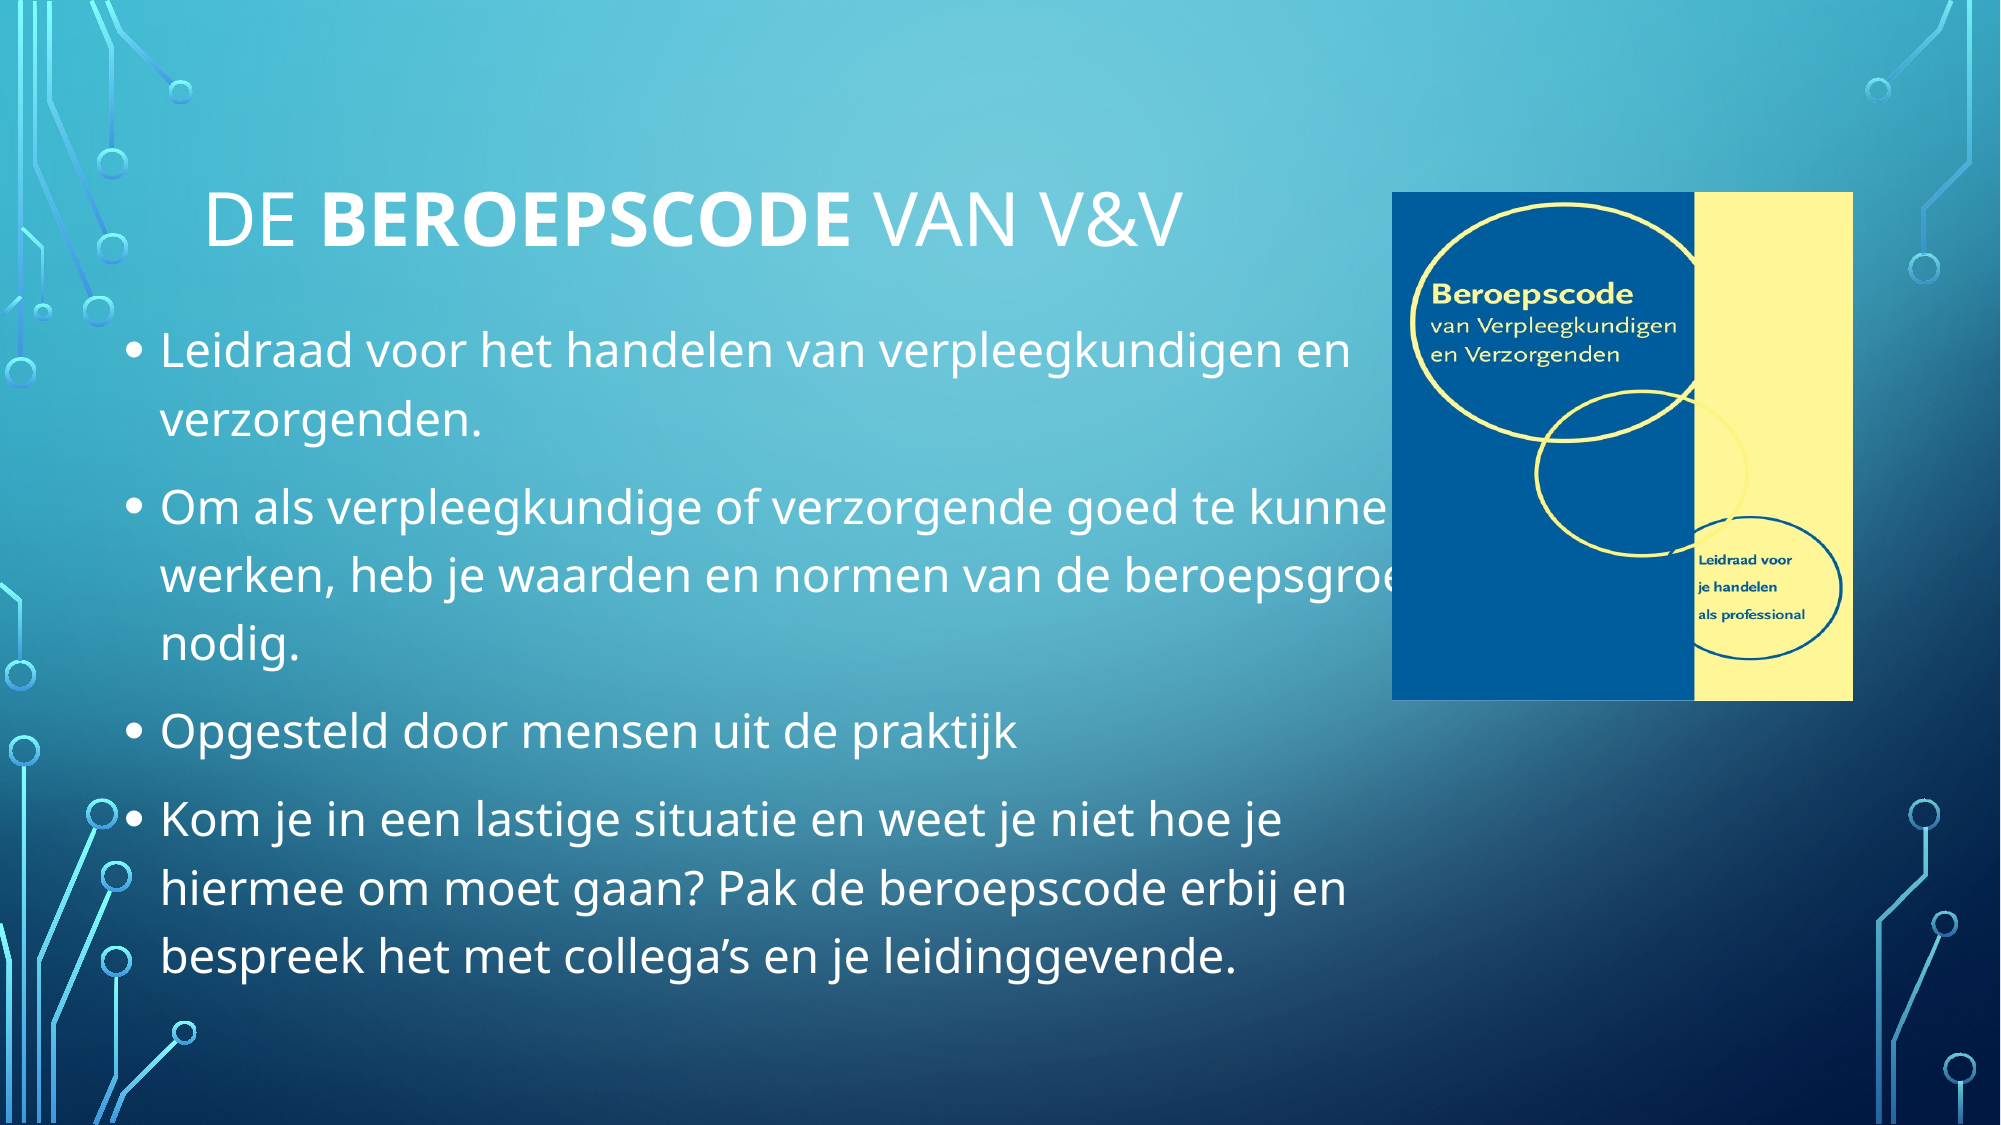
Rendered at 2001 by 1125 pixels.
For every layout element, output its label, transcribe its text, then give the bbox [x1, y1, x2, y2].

picture [1392, 192, 1854, 701]
title De Beroepscode van V&V [187, 101, 1813, 301]
list Leidraad voor het handelen van verpleegkundigen en verzorgenden. Om als verpleegkundige of verzorgende goed te kunnen werken, heb je waarden en normen van de beroepsgroep nodig. Opgesteld door mensen uit de praktijk Kom je in een lastige situatie en weet je niet hoe je hiermee om moet gaan? Pak de beroepscode erbij en bespreek het met collega’s en je leidinggevende. [108, 301, 1461, 992]
